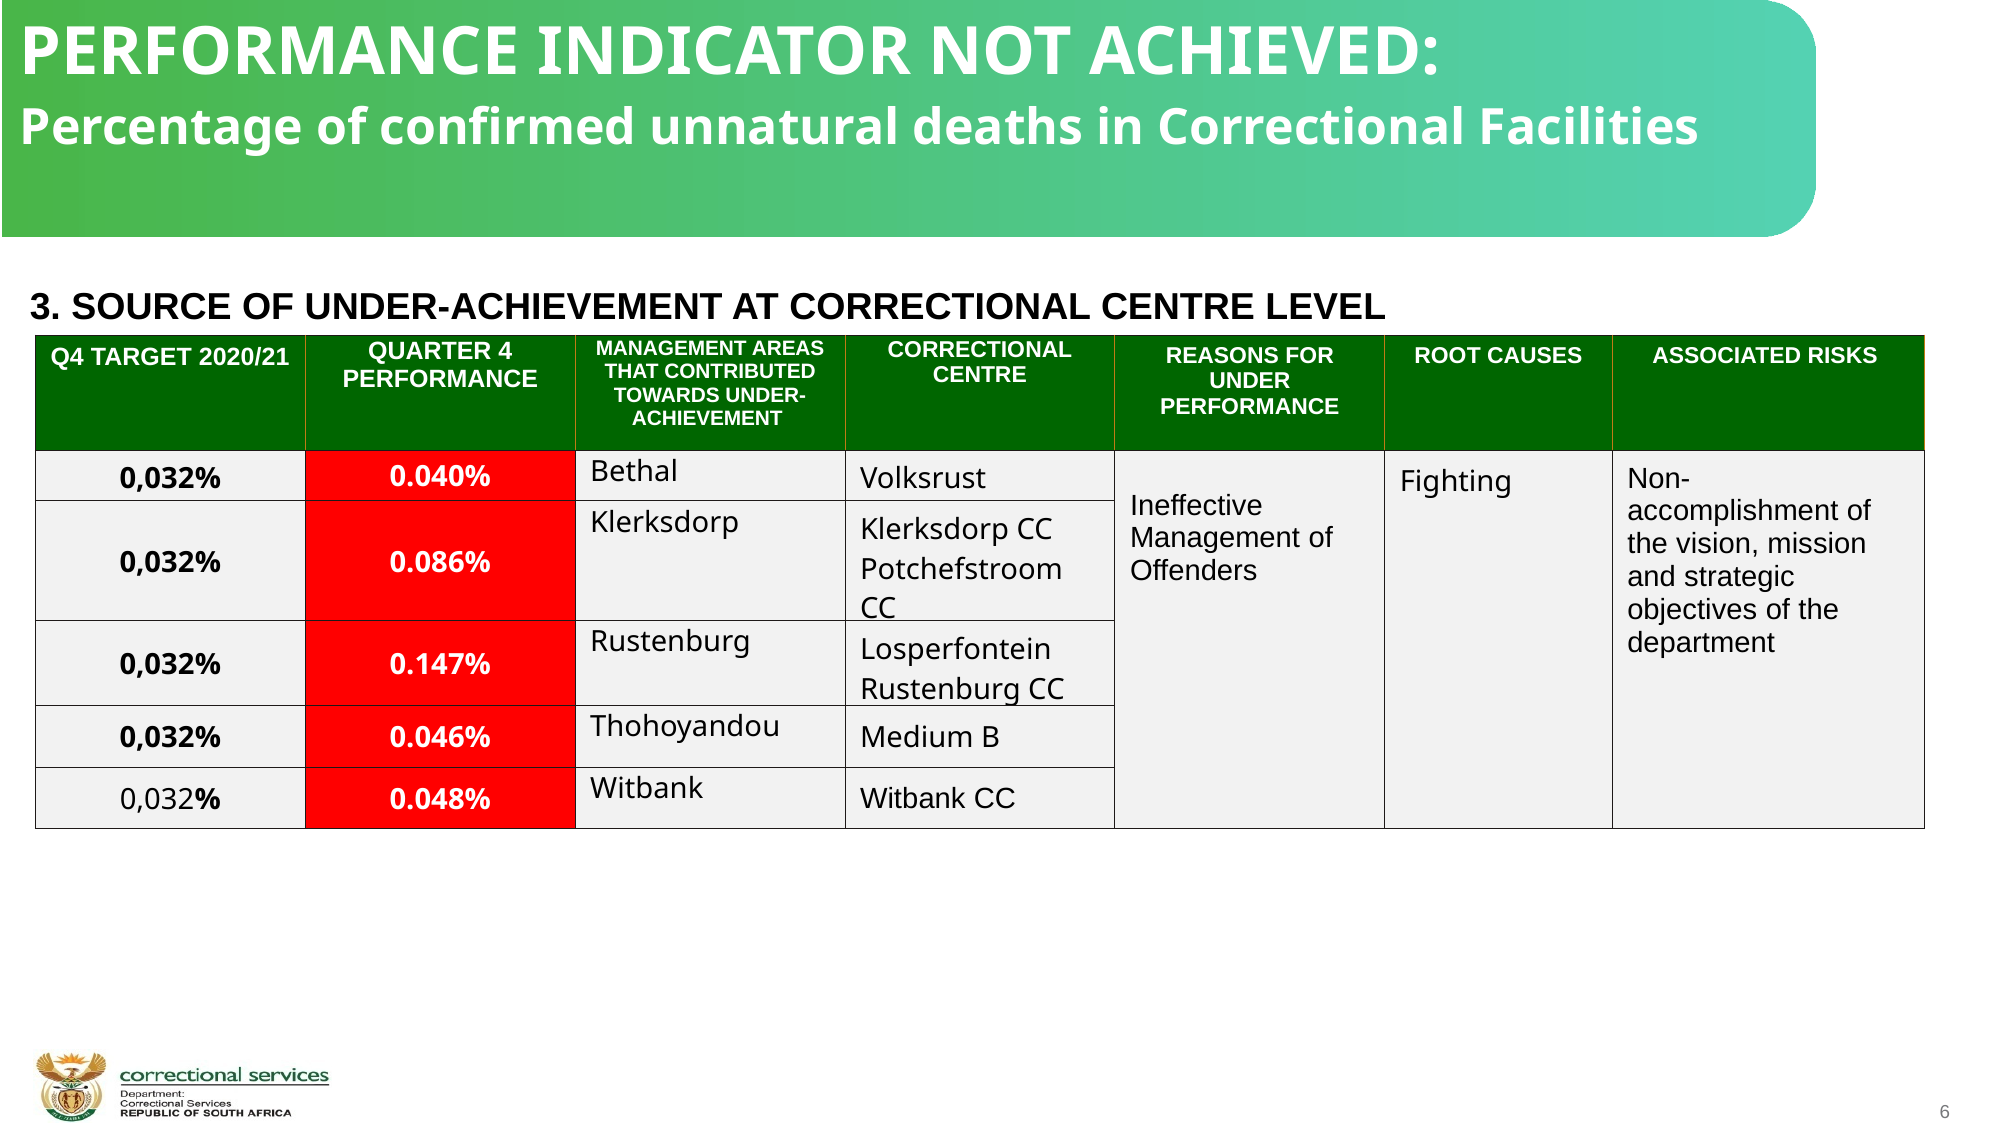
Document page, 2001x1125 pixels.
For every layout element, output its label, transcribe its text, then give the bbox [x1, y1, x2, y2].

table_header CORRECTIONAL CENTRE [846, 336, 1114, 450]
table_header ROOT CAUSES [1385, 336, 1612, 450]
table_cell Losperfontein Rustenburg CC [846, 621, 1114, 705]
table_cell Witbank [576, 768, 845, 828]
table_cell 0.048% [306, 768, 575, 828]
table_cell Ineffective Management of Offenders [1115, 451, 1384, 828]
table_cell 0,032% [36, 706, 305, 767]
table_cell Non- accomplishment of the vision, mission and strategic objectives of the department [1613, 451, 1924, 828]
table_cell Rustenburg [576, 621, 845, 705]
table_cell 0,032% [36, 768, 305, 828]
table_header ASSOCIATED RISKS [1613, 336, 1924, 450]
table_header QUARTER 4 PERFORMANCE [306, 336, 575, 450]
table_cell 0,032% [36, 621, 305, 705]
table_cell Thohoyandou [576, 706, 845, 767]
text_box PERFORMANCE INDICATOR NOT ACHIEVED: Percentage of confirmed unnatural deaths in Correctional Facilities [4, 9, 1803, 96]
text_box 3. SOURCE OF UNDER-ACHIEVEMENT AT CORRECTIONAL CENTRE LEVEL [0, 274, 1463, 335]
table_cell 0.040% [306, 451, 575, 500]
table_cell Fighting [1385, 451, 1612, 828]
text_box [2, 0, 1816, 237]
picture [33, 1049, 332, 1123]
table_header MANAGEMENT AREAS THAT CONTRIBUTED TOWARDS UNDER-ACHIEVEMENT [576, 336, 845, 450]
table_cell 0.086% [306, 501, 575, 620]
table_cell Klerksdorp CC Potchefstroom CC [846, 501, 1114, 620]
table_cell 0,032% [36, 451, 305, 500]
table_cell Witbank CC [846, 768, 1114, 828]
table_cell 0.147% [306, 621, 575, 705]
table_cell Medium B [846, 706, 1114, 767]
table_cell 0.046% [306, 706, 575, 767]
table_cell Bethal [576, 451, 845, 500]
table_header Q4 TARGET 2020/21 [36, 336, 305, 450]
table_cell Volksrust [846, 451, 1114, 500]
table_cell Klerksdorp [576, 501, 845, 620]
table_header REASONS FOR UNDER PERFORMANCE [1115, 336, 1384, 450]
table_cell 0,032% [36, 501, 305, 620]
